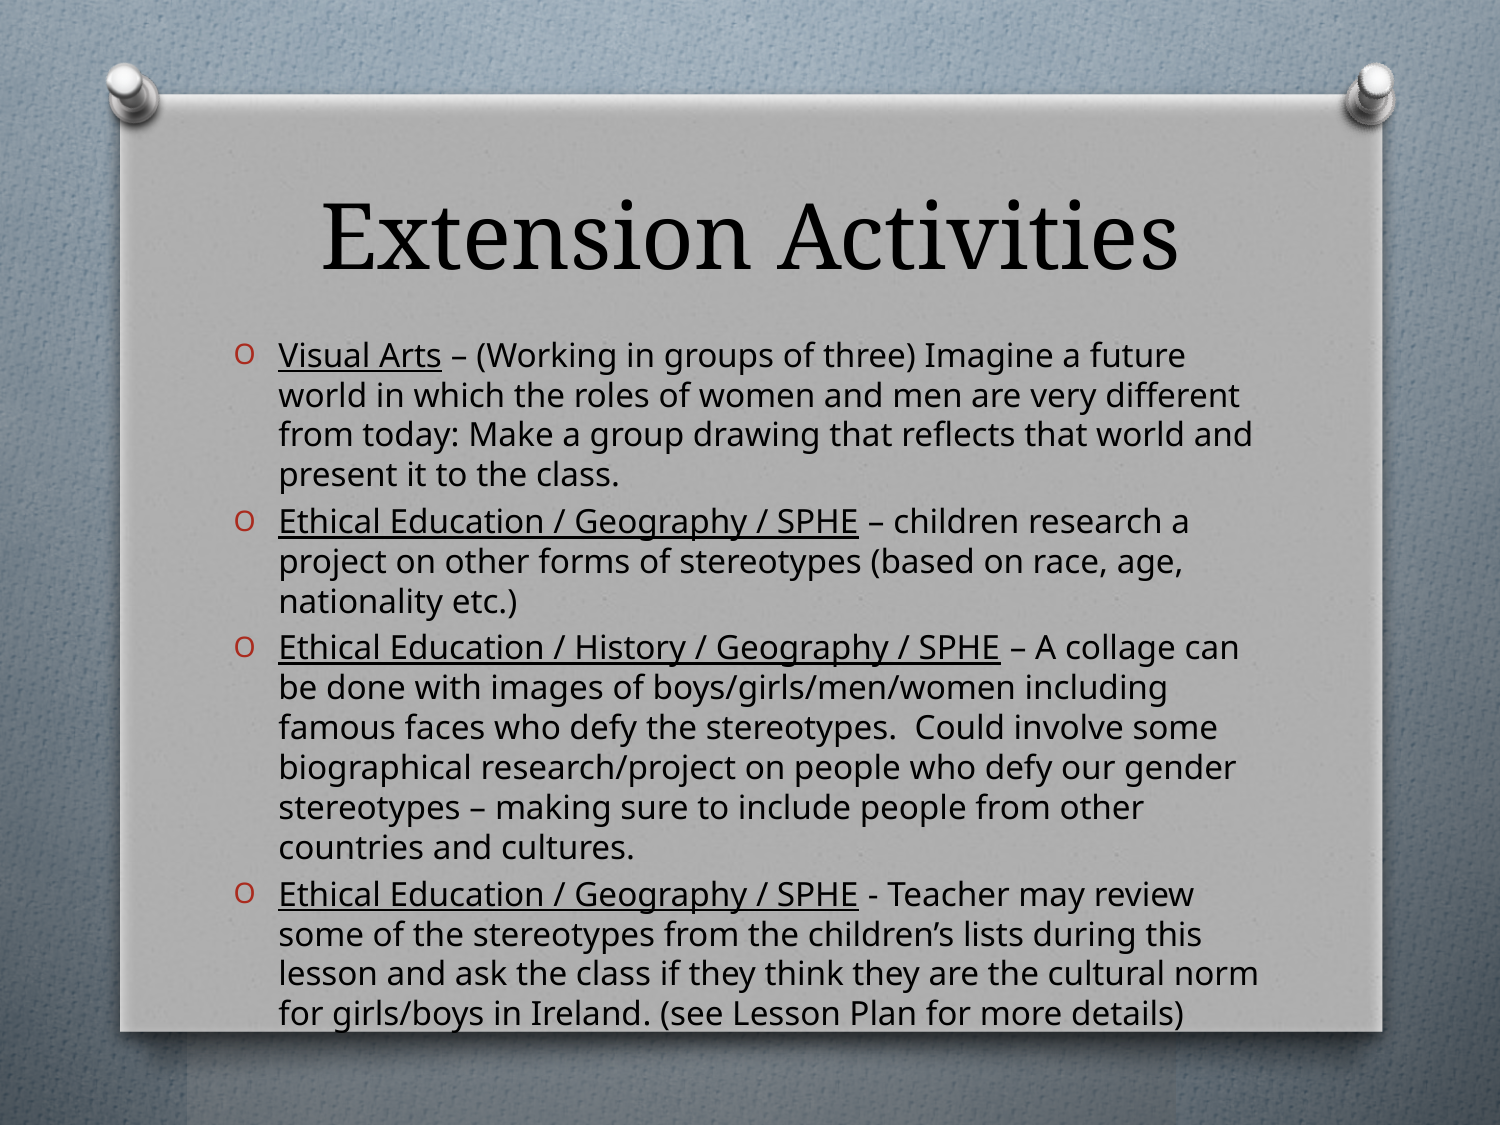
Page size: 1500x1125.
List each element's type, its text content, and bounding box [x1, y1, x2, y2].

picture [75, 31, 197, 152]
picture [1317, 35, 1439, 156]
list Visual Arts – (Working in groups of three) Imagine a future world in which the roles of women and men are very different from today: Make a group drawing that reflects that world and present it to the class. Ethical Education / Geography / SPHE – children research a project on other forms of stereotypes (based on race, age, nationality etc.) Ethical Education / History / Geography / SPHE – A collage can be done with images of boys/girls/men/women including famous faces who defy the stereotypes. Could involve some biographical research/project on people who defy our gender stereotypes – making sure to include people from other countries and cultures. Ethical Education / Geography / SPHE - Teacher may review some of the stereotypes from the children’s lists during this lesson and ask the class if they think they are the cultural norm for girls/boys in Ireland. (see Lesson Plan for more details) [218, 326, 1294, 953]
title Extension Activities [179, 133, 1323, 332]
